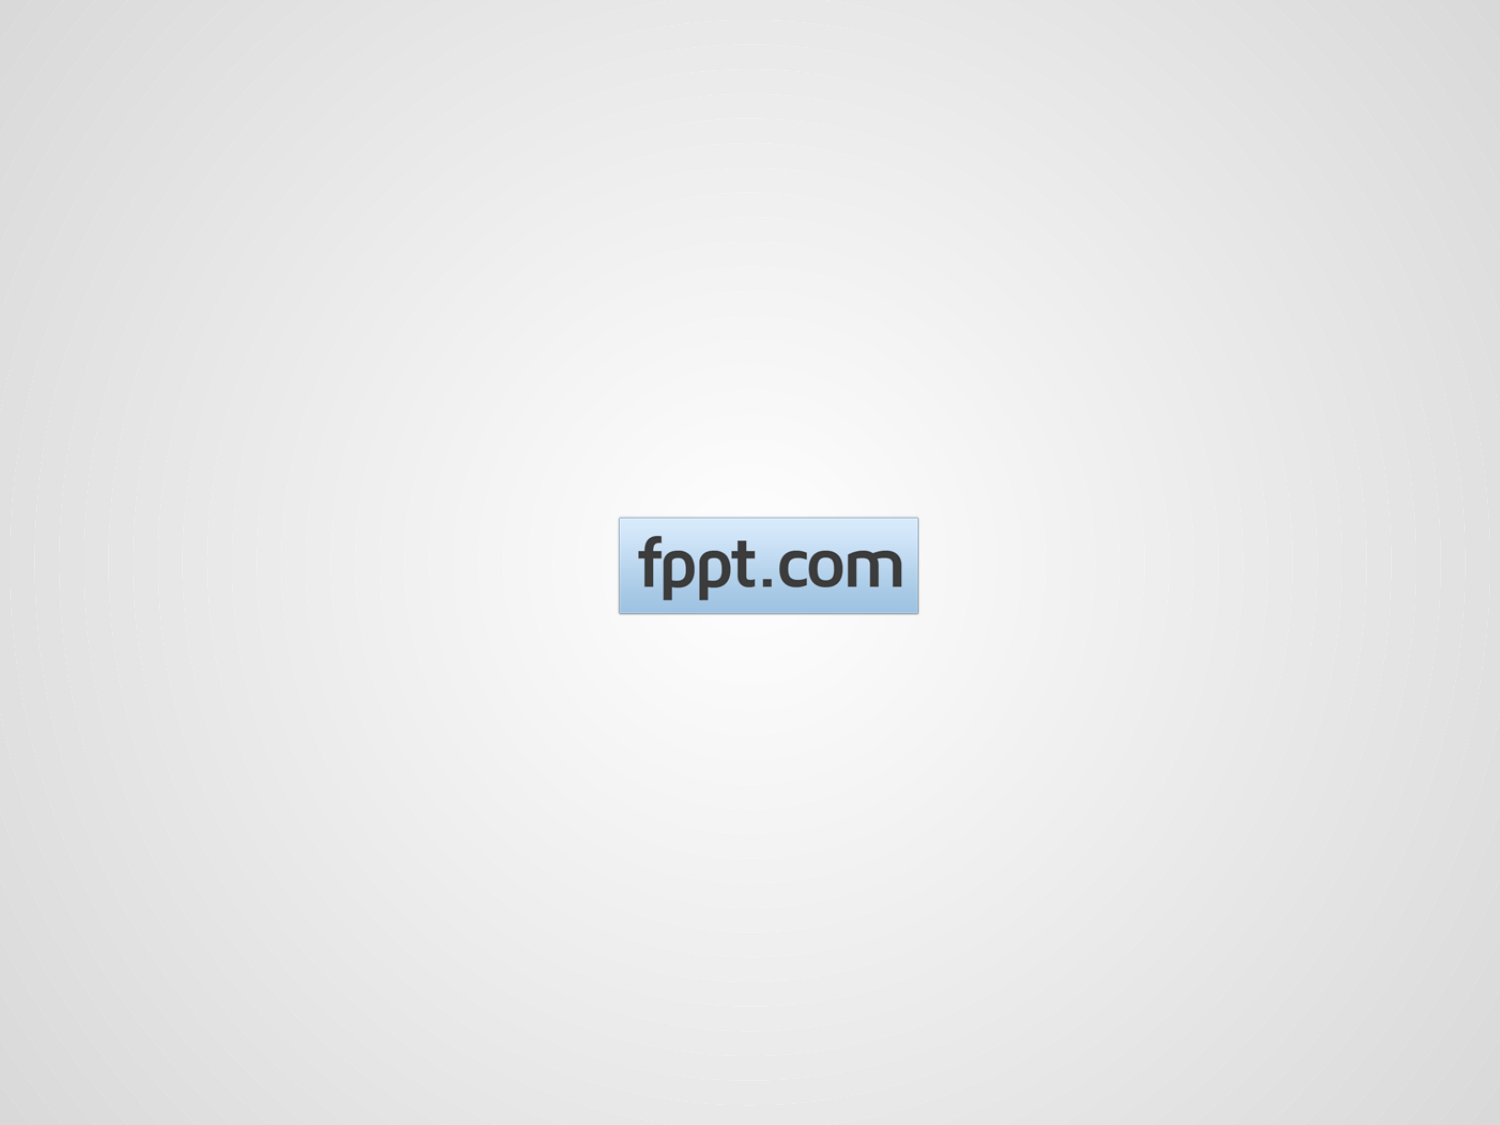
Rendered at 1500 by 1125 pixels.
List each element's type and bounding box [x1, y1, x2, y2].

picture [606, 508, 928, 625]
